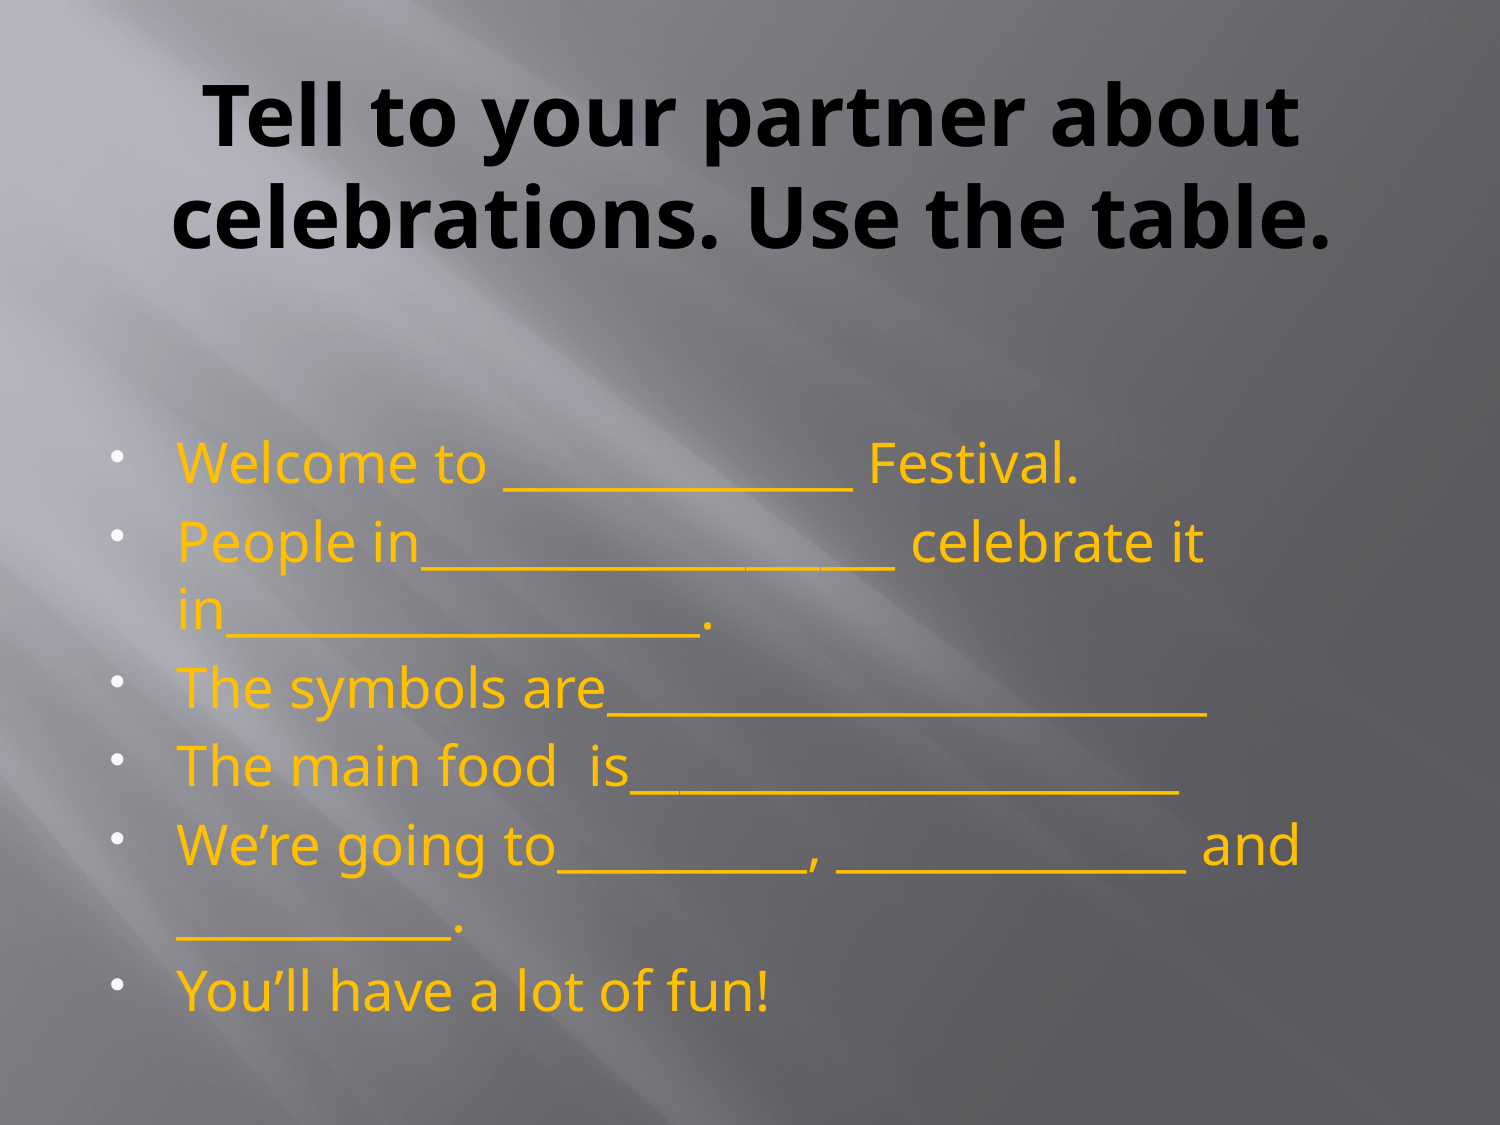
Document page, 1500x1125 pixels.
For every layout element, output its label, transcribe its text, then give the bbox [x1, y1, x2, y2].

list Welcome to ______________ Festival. People in___________________ celebrate it in___________________. The symbols are________________________ The main food is______________________ We’re going to__________, ______________ and ___________. You’ll have a lot of fun! [75, 262, 1425, 1035]
title Tell to your partner about celebrations. Use the table. [75, 45, 1430, 282]
